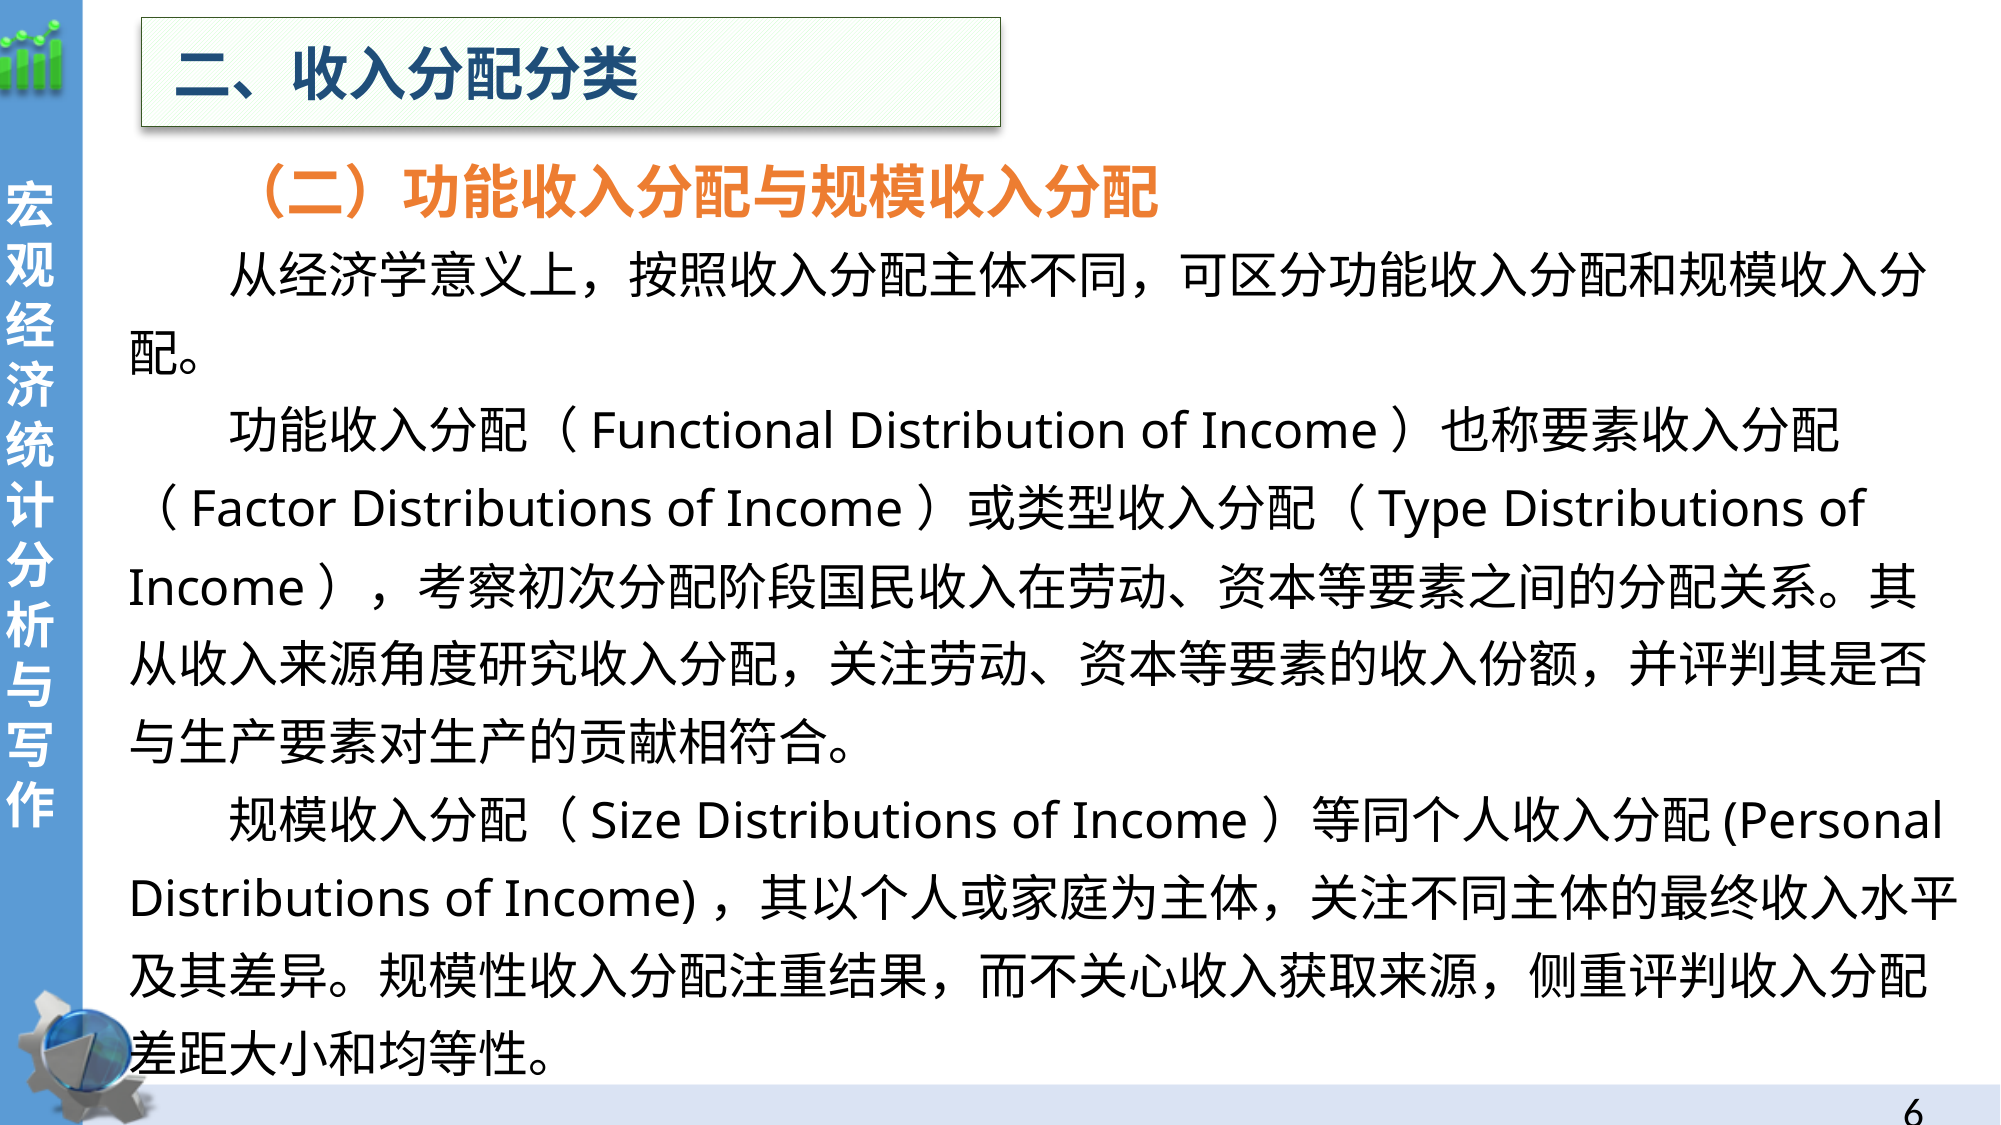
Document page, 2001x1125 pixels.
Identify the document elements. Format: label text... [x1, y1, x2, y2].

text_box （二）功能收入分配与规模收入分配 从经济学意义上，按照收入分配主体不同，可区分功能收入分配和规模收入分配。 功能收入分配（Functional Distribution of Income）也称要素收入分配（Factor Distributions of Income）或类型收入分配（Type Distributions of Income），考察初次分配阶段国民收入在劳动、资本等要素之间的分配关系。其从收入来源角度研究收入分配，关注劳动、资本等要素的收入份额，并评判其是否与生产要素对生产的贡献相符合。 规模收入分配（Size Distributions of Income）等同个人收入分配(Personal Distributions of Income)，其以个人或家庭为主体，关注不同主体的最终收入水平及其差异。规模性收入分配注重结果，而不关心收入获取来源，侧重评判收入分配差距大小和均等性。 [112, 65, 1975, 1046]
slide_number 5 [1786, 1085, 1940, 1125]
text_box 二、收入分配分类 [141, 17, 1000, 127]
picture [0, 0, 2001, 1125]
